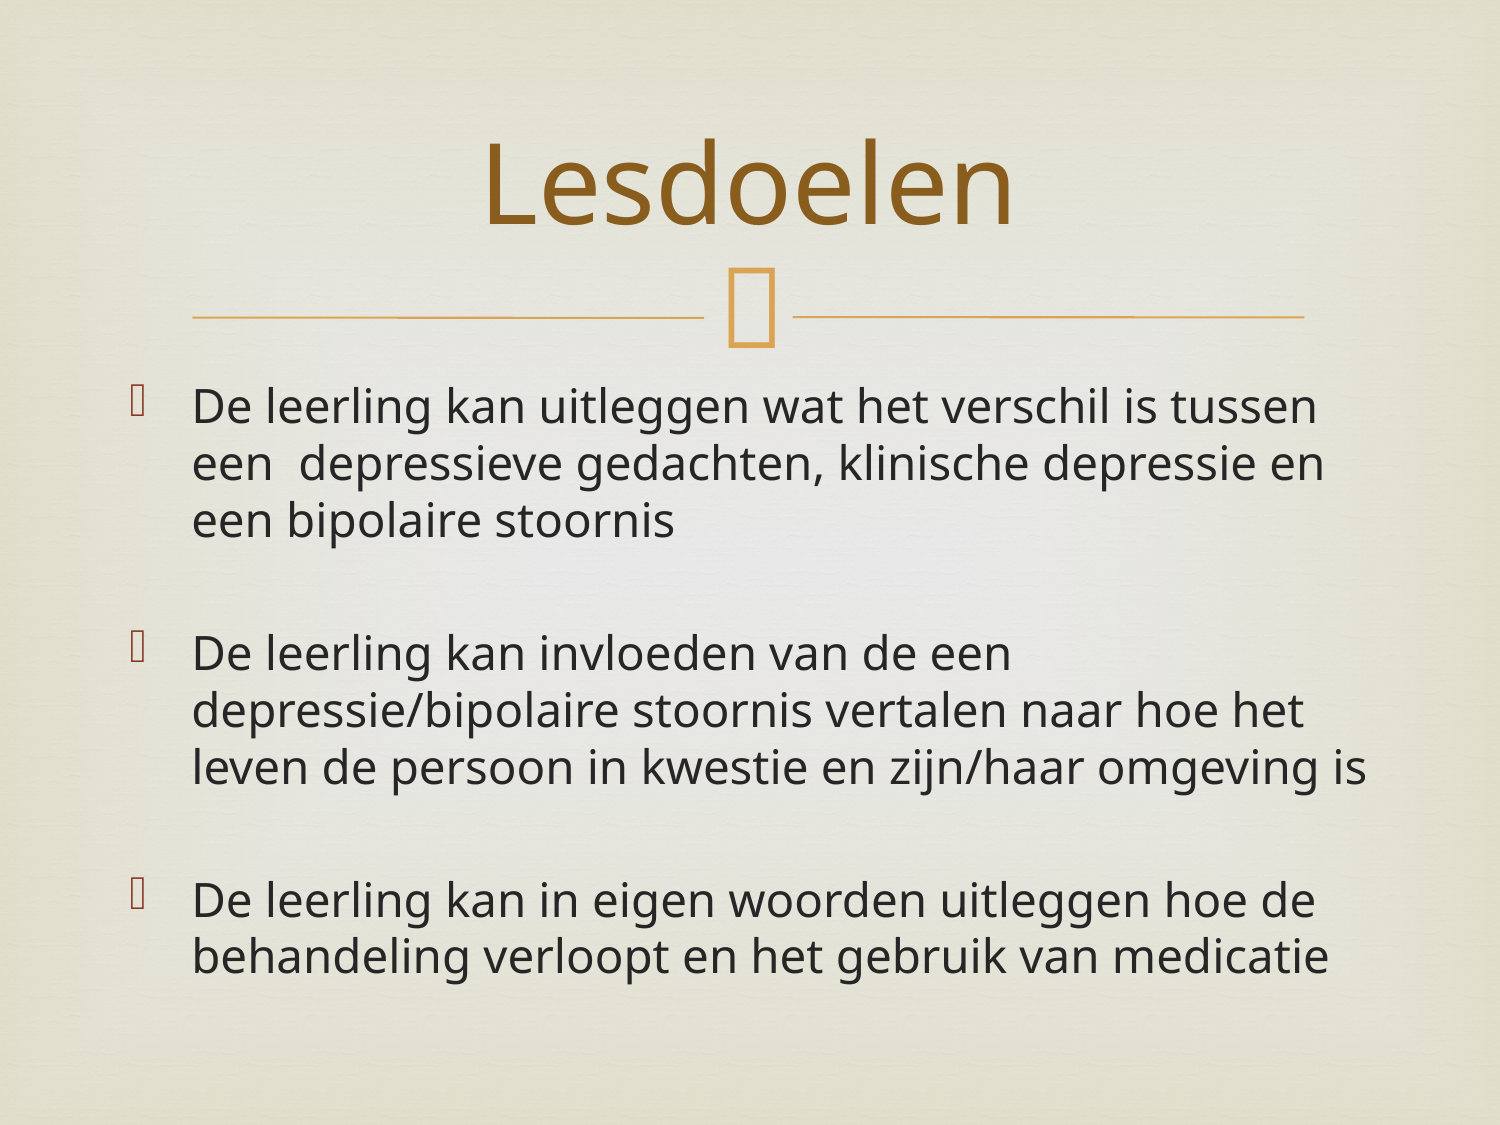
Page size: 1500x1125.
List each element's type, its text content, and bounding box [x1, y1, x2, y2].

list De leerling kan uitleggen wat het verschil is tussen een depressieve gedachten, klinische depressie en een bipolaire stoornis De leerling kan invloeden van de een depressie/bipolaire stoornis vertalen naar hoe het leven de persoon in kwestie en zijn/haar omgeving is De leerling kan in eigen woorden uitleggen hoe de behandeling verloopt en het gebruik van medicatie [114, 368, 1386, 1005]
title Lesdoelen [112, 93, 1386, 267]
